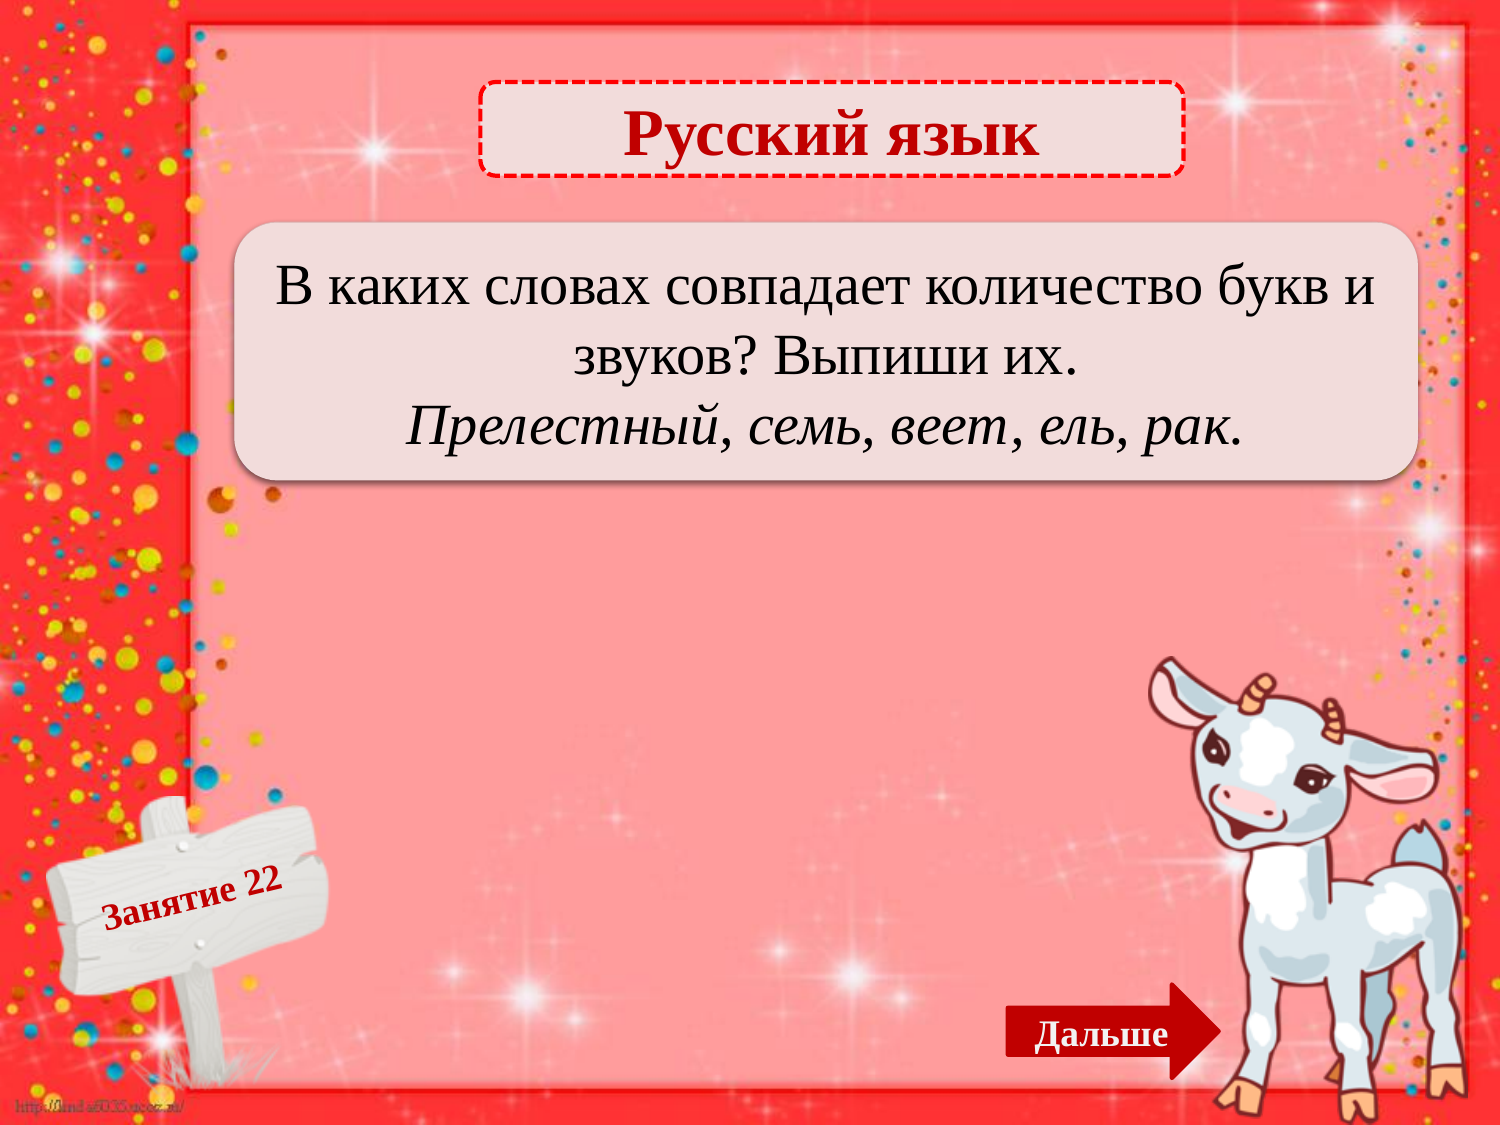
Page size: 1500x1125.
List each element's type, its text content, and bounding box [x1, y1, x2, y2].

text_box Русский язык [478, 79, 1186, 178]
text_box [232, 220, 1421, 483]
picture [0, 0, 1500, 1125]
text_box Дальше [1005, 982, 1221, 1081]
